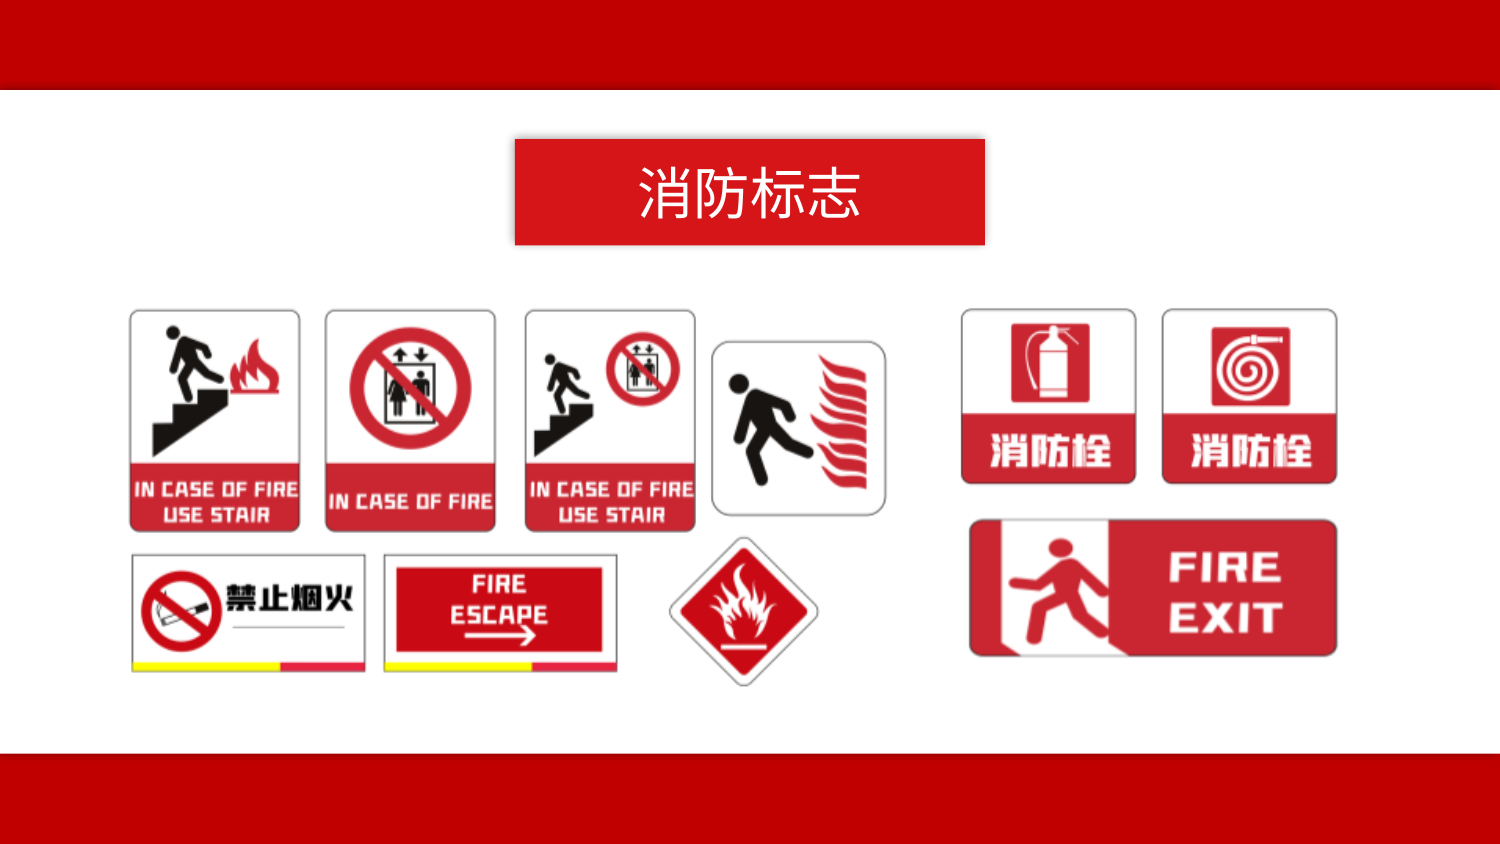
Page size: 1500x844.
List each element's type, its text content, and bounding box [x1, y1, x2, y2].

picture [941, 285, 1352, 487]
text_box [0, 89, 1500, 755]
text_box 消防标志 [514, 138, 986, 246]
picture [110, 304, 906, 696]
picture [949, 501, 1361, 659]
